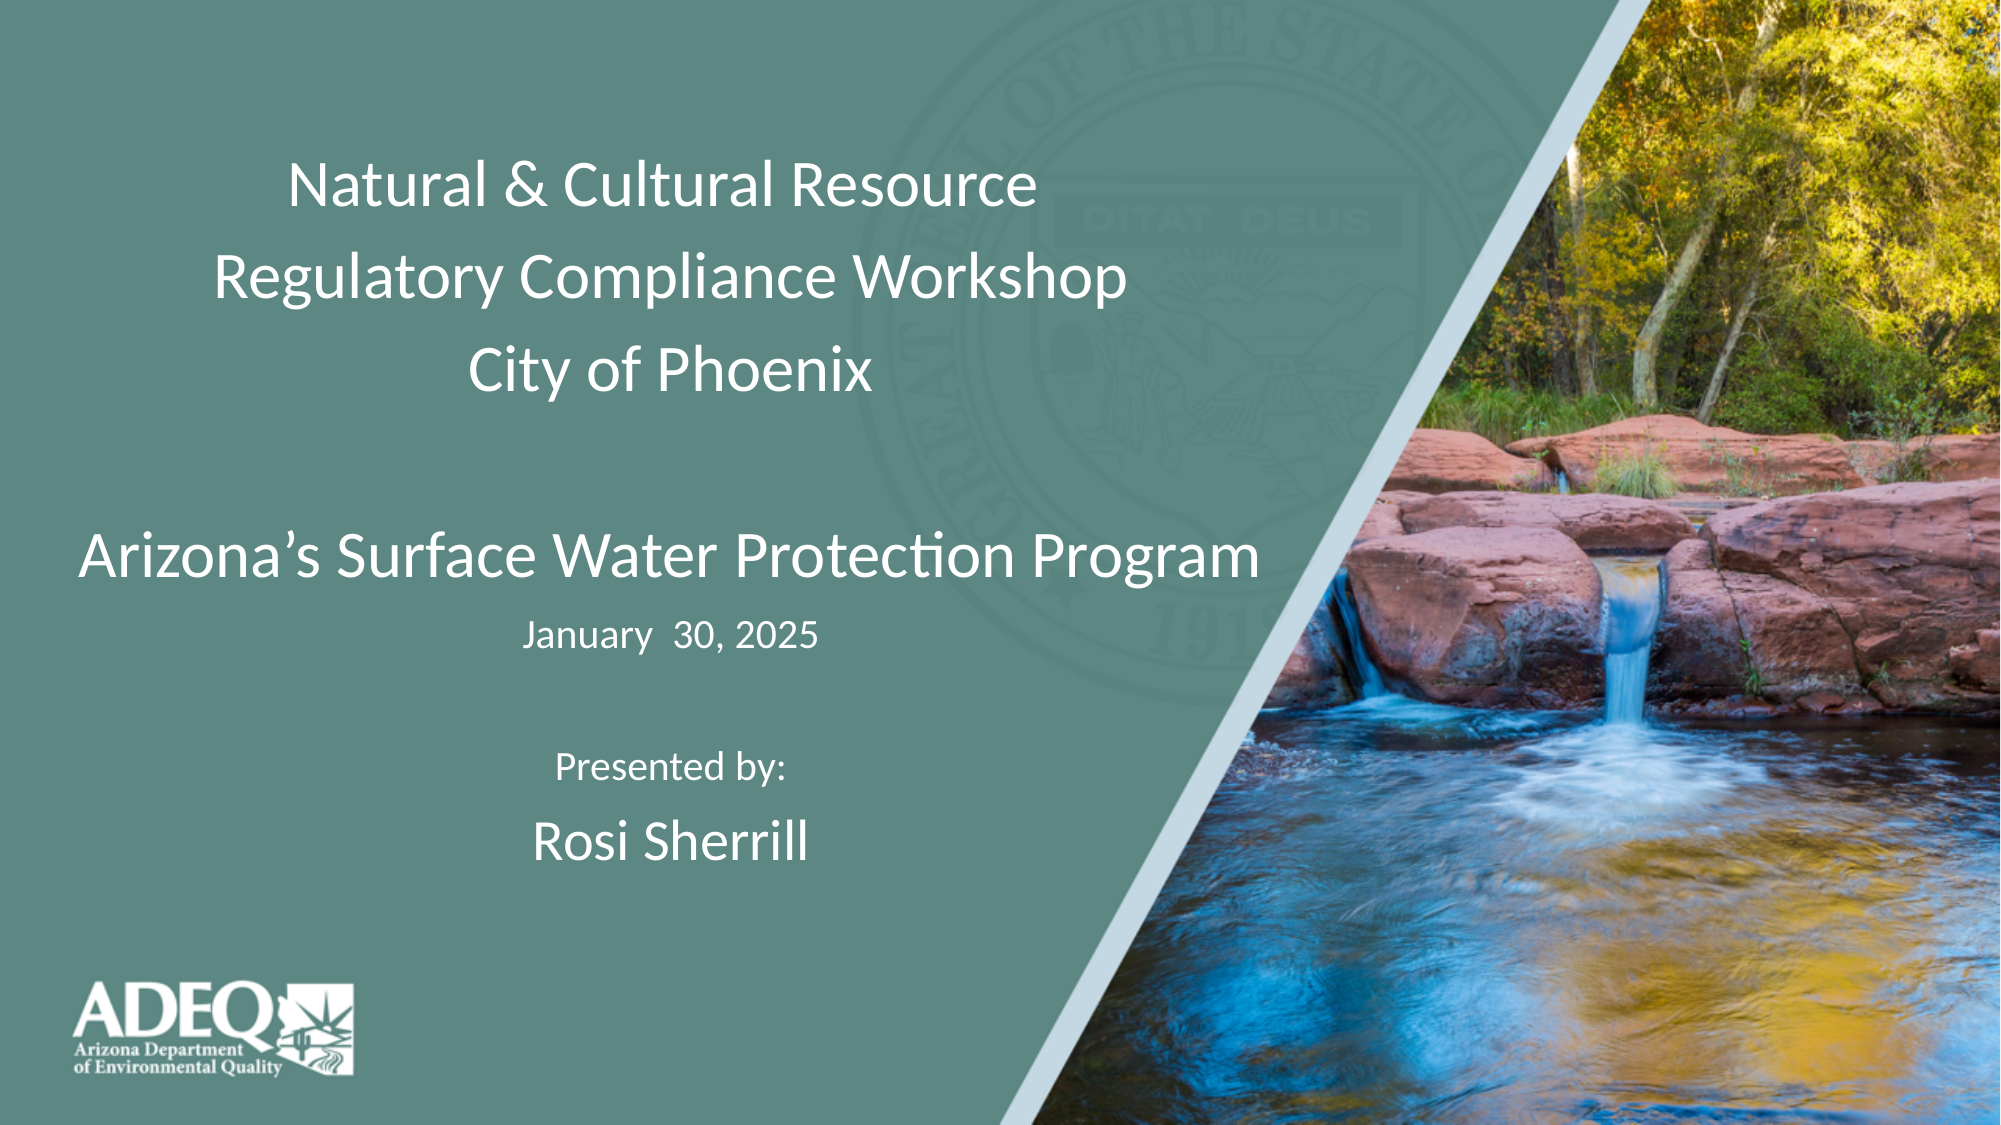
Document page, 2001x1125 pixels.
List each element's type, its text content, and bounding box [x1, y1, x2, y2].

subtitle Natural & Cultural Resource Regulatory Compliance Workshop City of Phoenix Arizona’s Surface Water Protection Program January 30, 2025 Presented by: Rosi Sherrill [11, 141, 1331, 1024]
picture [0, 0, 2001, 1125]
